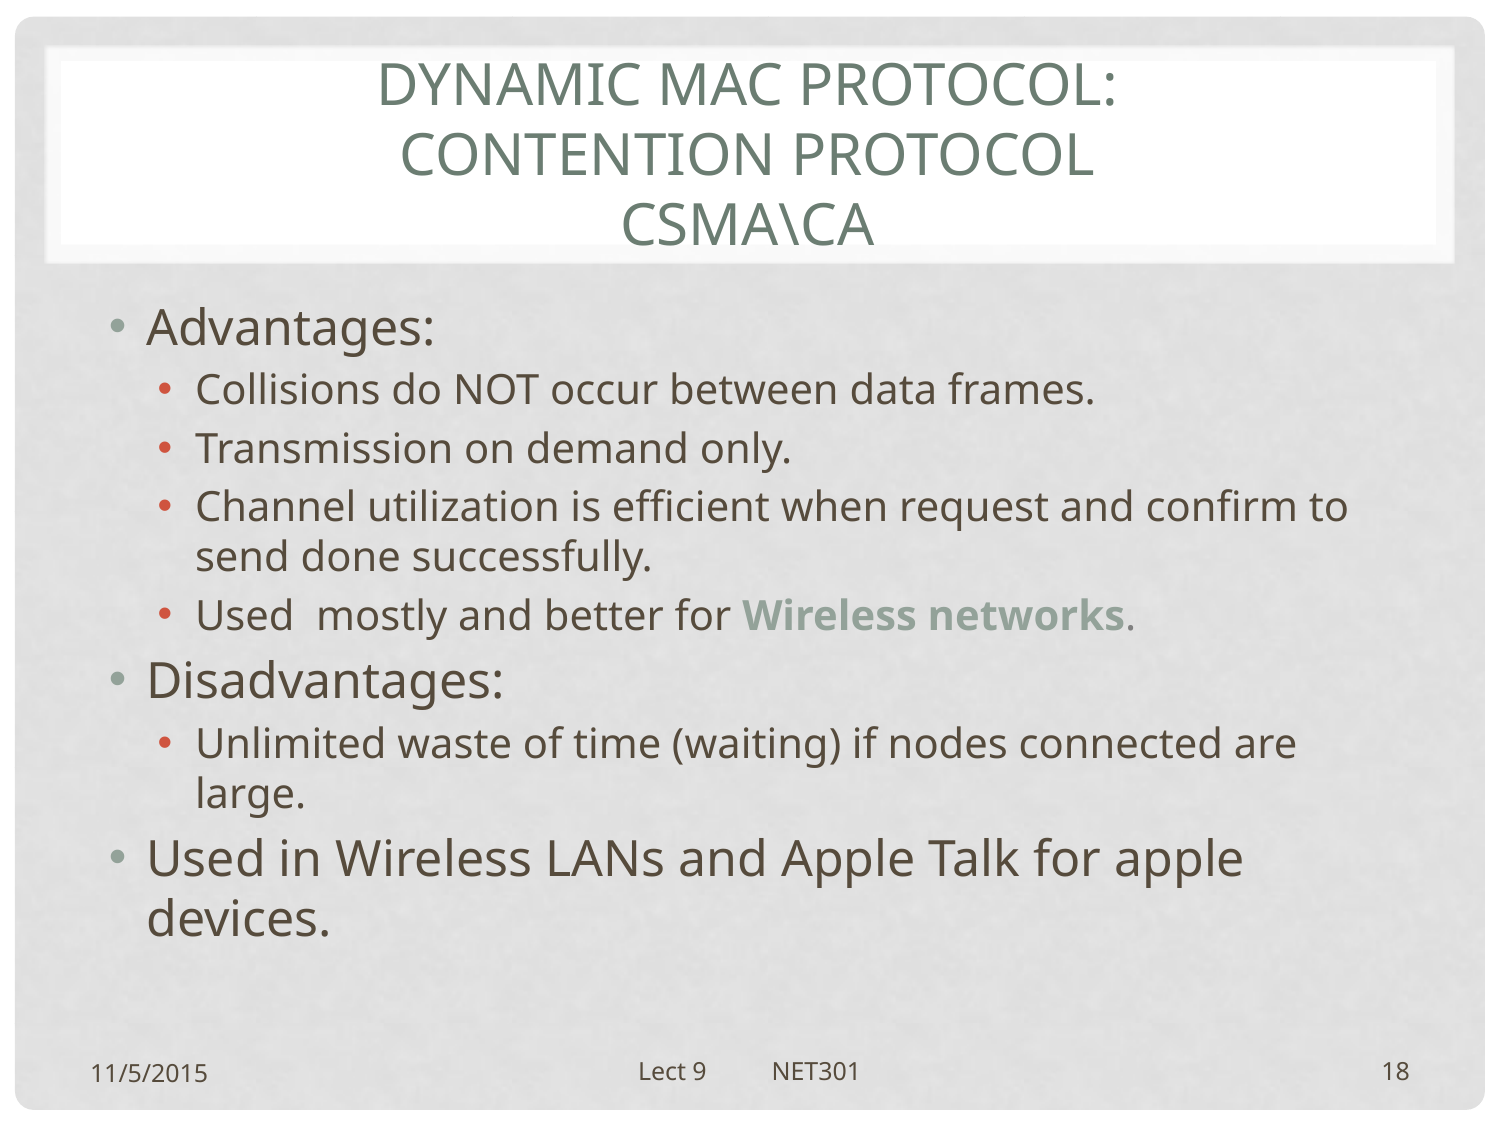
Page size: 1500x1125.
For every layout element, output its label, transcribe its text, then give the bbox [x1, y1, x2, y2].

list Advantages: Collisions do NOT occur between data frames. Transmission on demand only. Channel utilization is efficient when request and confirm to send done successfully. Used mostly and better for Wireless networks. Disadvantages: Unlimited waste of time (waiting) if nodes connected are large. Used in Wireless LANs and Apple Talk for apple devices. [75, 287, 1425, 1005]
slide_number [75, 1042, 425, 1103]
footer Lect 9 NET301 [512, 1042, 988, 1103]
title Dynamic mac protocol: contention protocol CSMA\CA [69, 66, 1425, 238]
slide_number 18 [1074, 1042, 1425, 1103]
